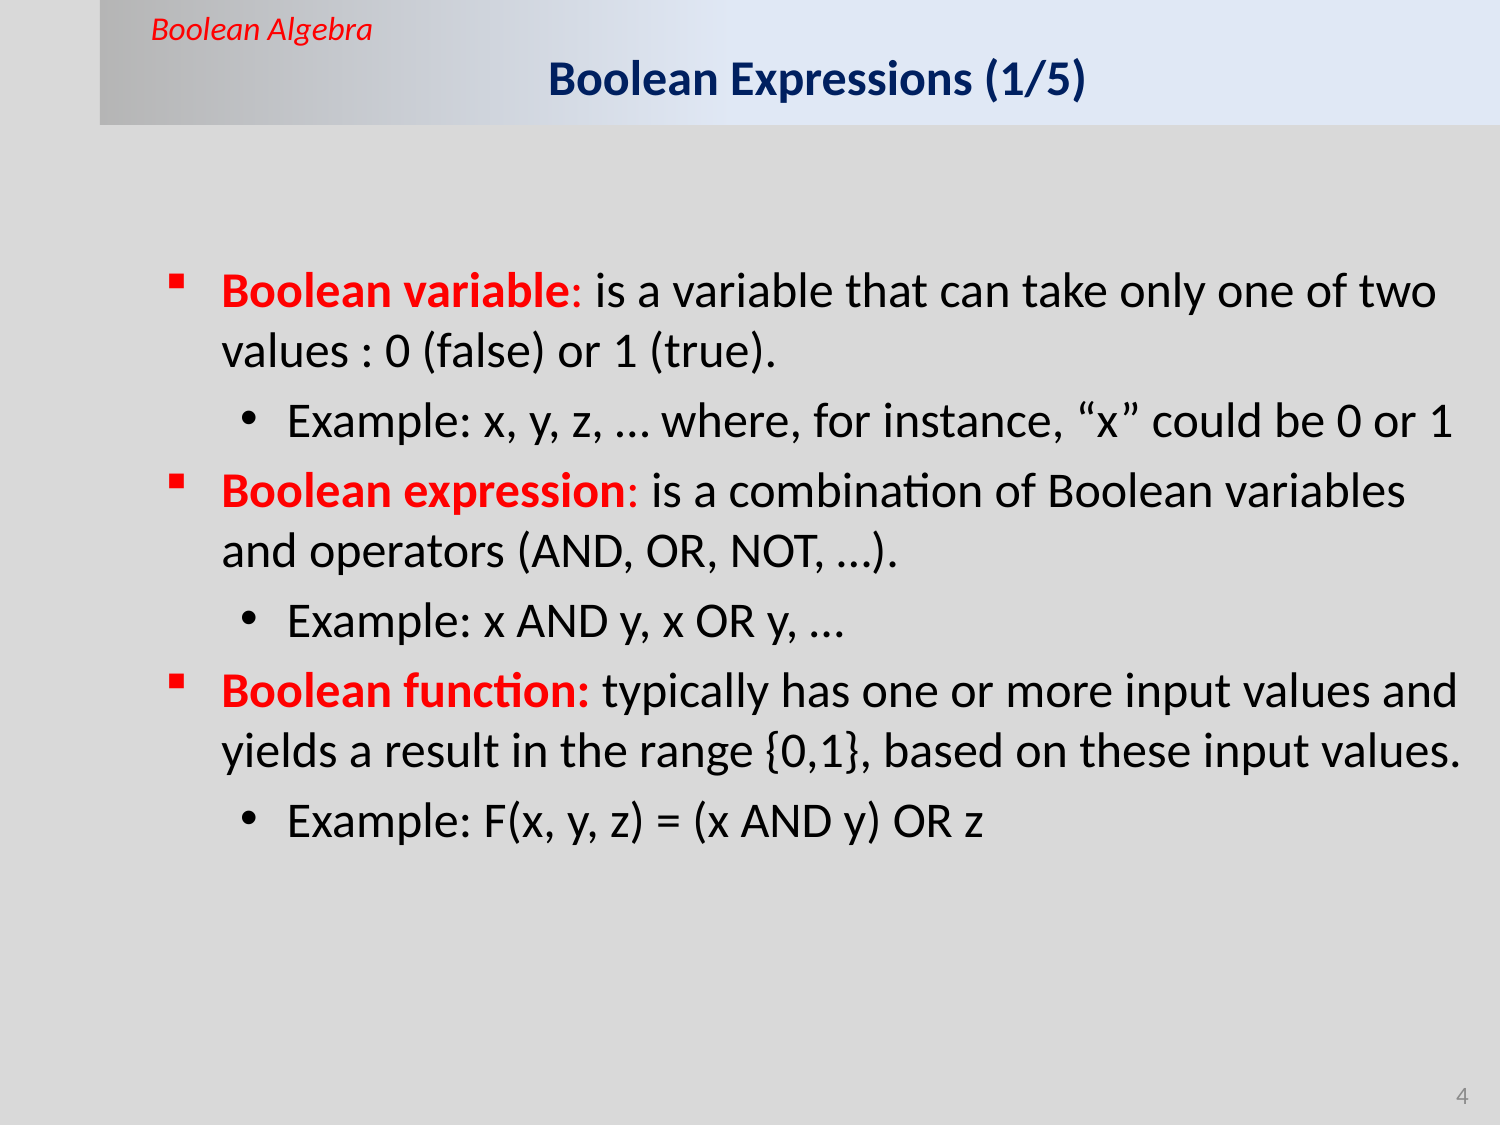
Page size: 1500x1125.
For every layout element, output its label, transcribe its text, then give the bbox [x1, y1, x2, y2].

list Boolean Algebra [135, 0, 625, 50]
list Boolean variable: is a variable that can take only one of two values : 0 (false) or 1 (true). Example: x, y, z, … where, for instance, “x” could be 0 or 1 Boolean expression: is a combination of Boolean variables and operators (AND, OR, NOT, …). Example: x AND y, x OR y, … Boolean function: typically has one or more input values and yields a result in the range {0,1}, based on these input values. Example: F(x, y, z) = (x AND y) OR z [150, 249, 1488, 993]
title Boolean Expressions (1/5) [135, 37, 1500, 113]
